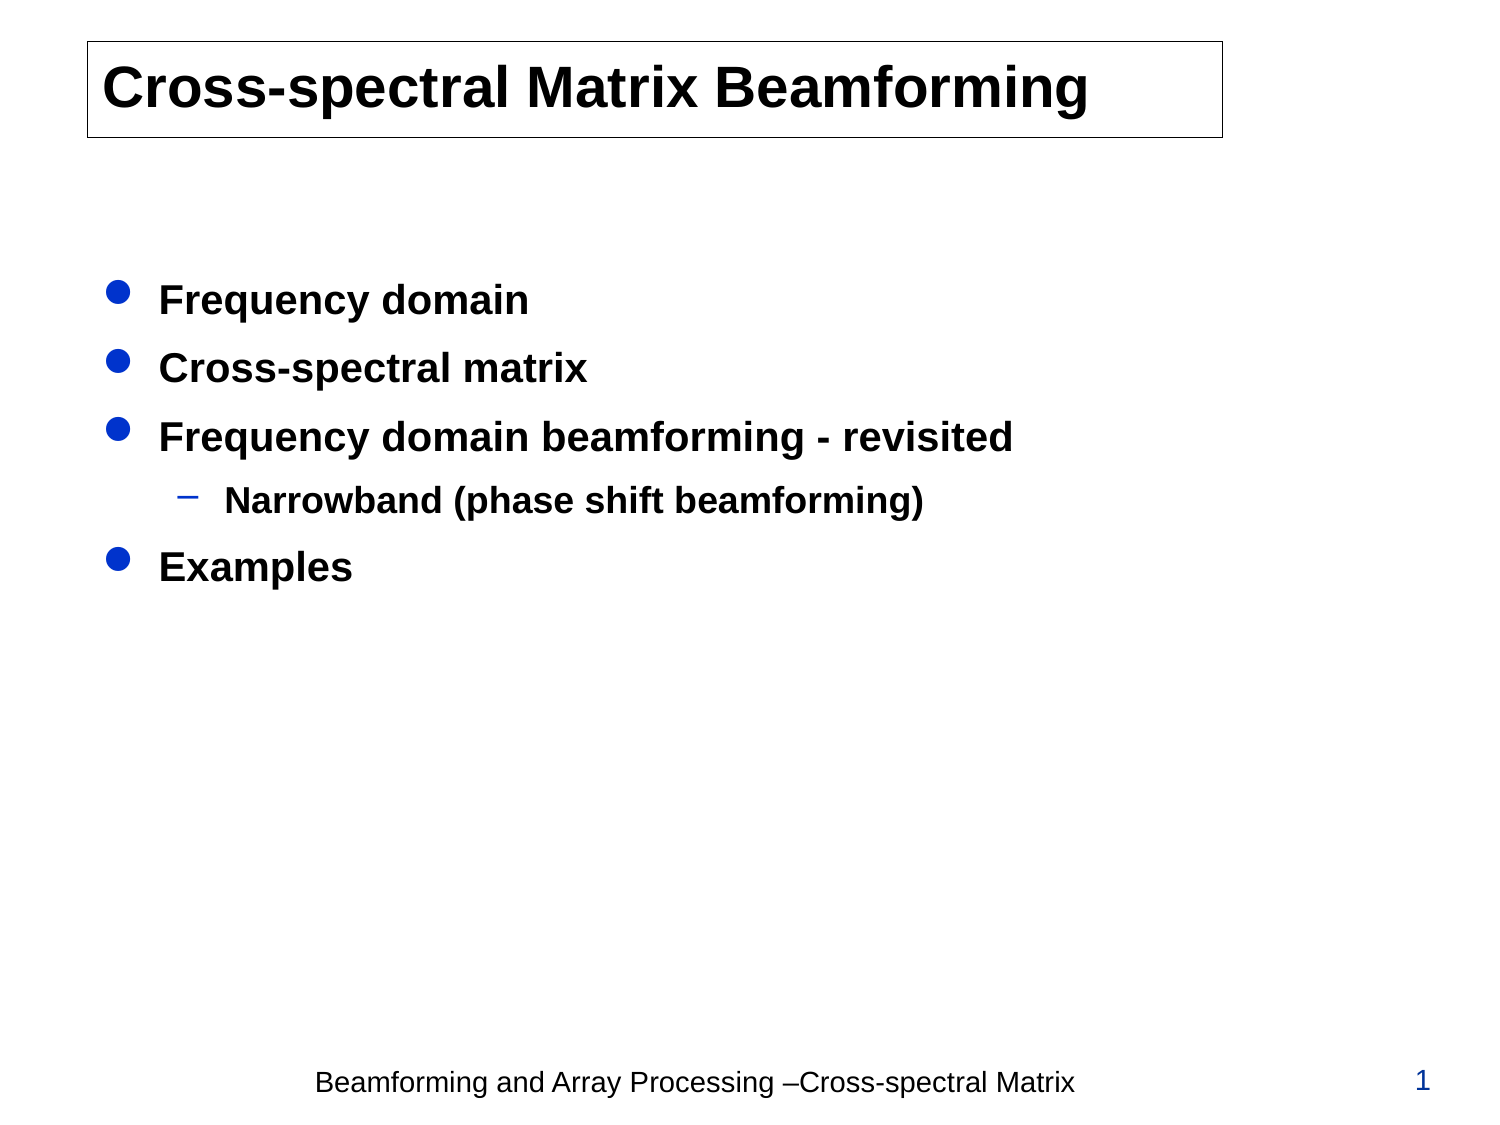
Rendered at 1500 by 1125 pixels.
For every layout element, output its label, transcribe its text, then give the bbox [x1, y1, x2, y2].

list Frequency domain Cross-spectral matrix Frequency domain beamforming - revisited Narrowband (phase shift beamforming) Examples [87, 255, 1223, 684]
title Cross-spectral Matrix Beamforming [87, 41, 1223, 138]
slide_number 1 [1207, 1055, 1447, 1102]
